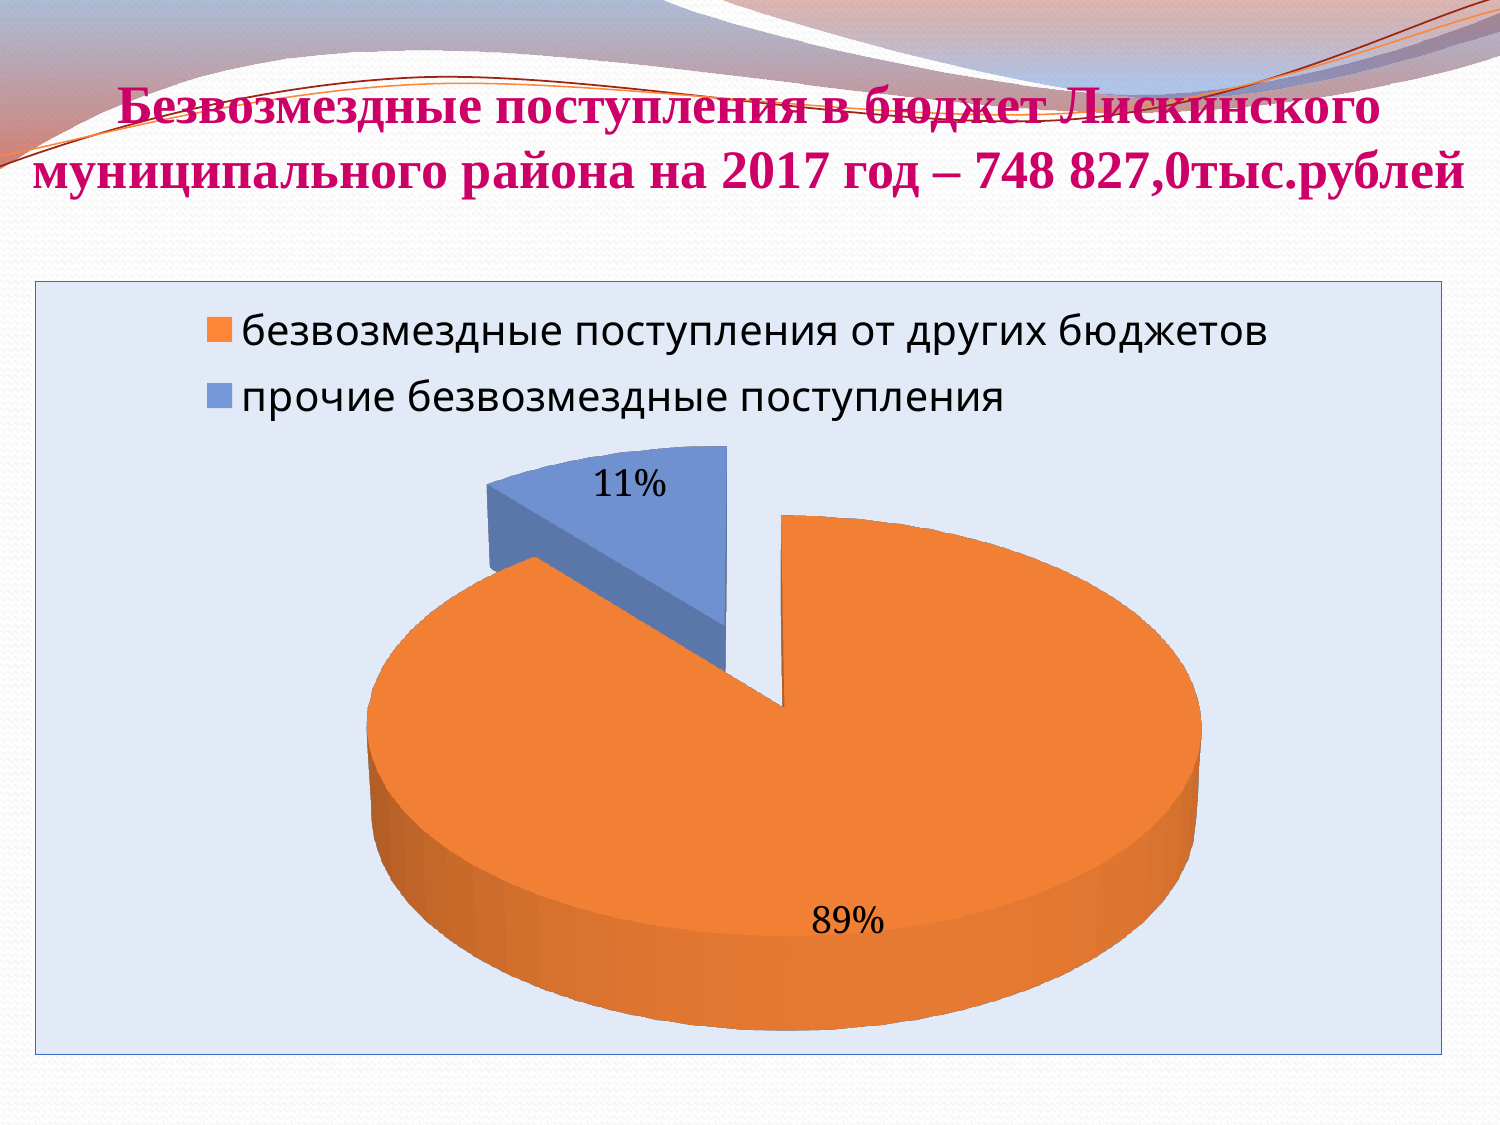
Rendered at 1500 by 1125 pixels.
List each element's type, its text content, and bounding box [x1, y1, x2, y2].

chart [34, 280, 1442, 1055]
title Безвозмездные поступления в бюджет Лискинского муниципального района на 2017 год – 748 827,0тыс.рублей [0, 35, 1500, 200]
